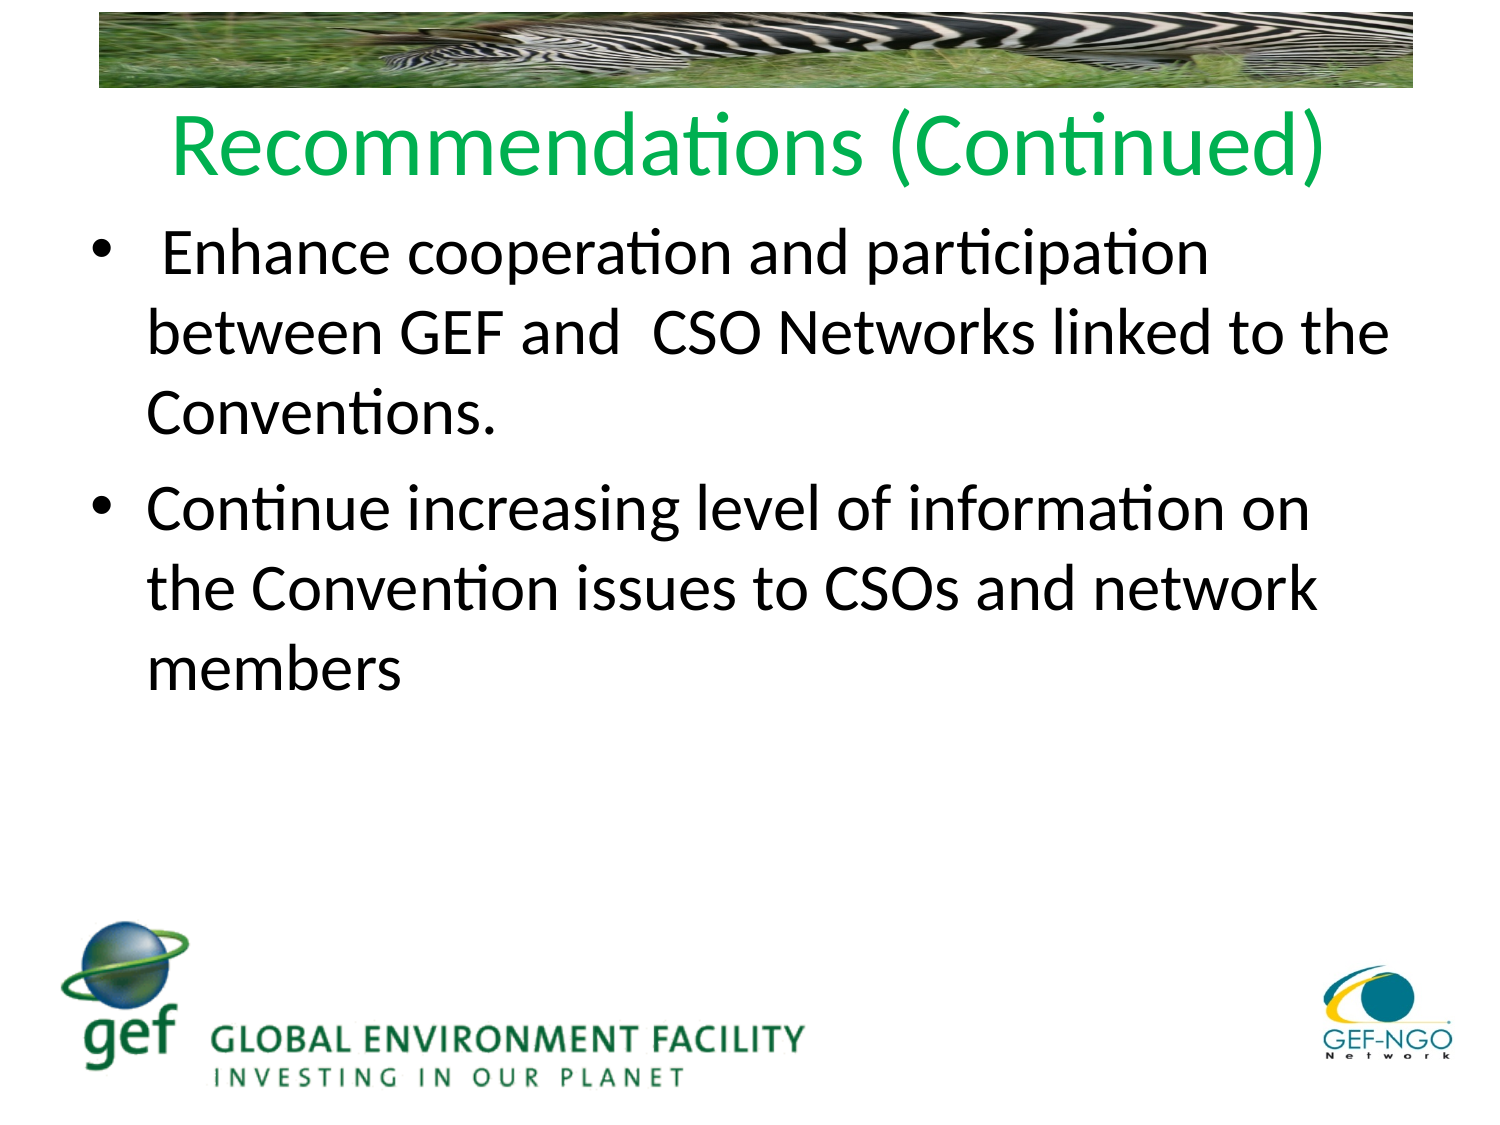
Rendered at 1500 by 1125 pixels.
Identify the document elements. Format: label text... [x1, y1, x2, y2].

picture [1312, 949, 1463, 1074]
picture [99, 12, 1413, 88]
picture [50, 904, 823, 1101]
list Enhance cooperation and participation between GEF and CSO Networks linked to the Conventions. Continue increasing level of information on the Convention issues to CSOs and network members [75, 200, 1425, 1005]
title Recommendations (Continued) [75, 45, 1425, 200]
